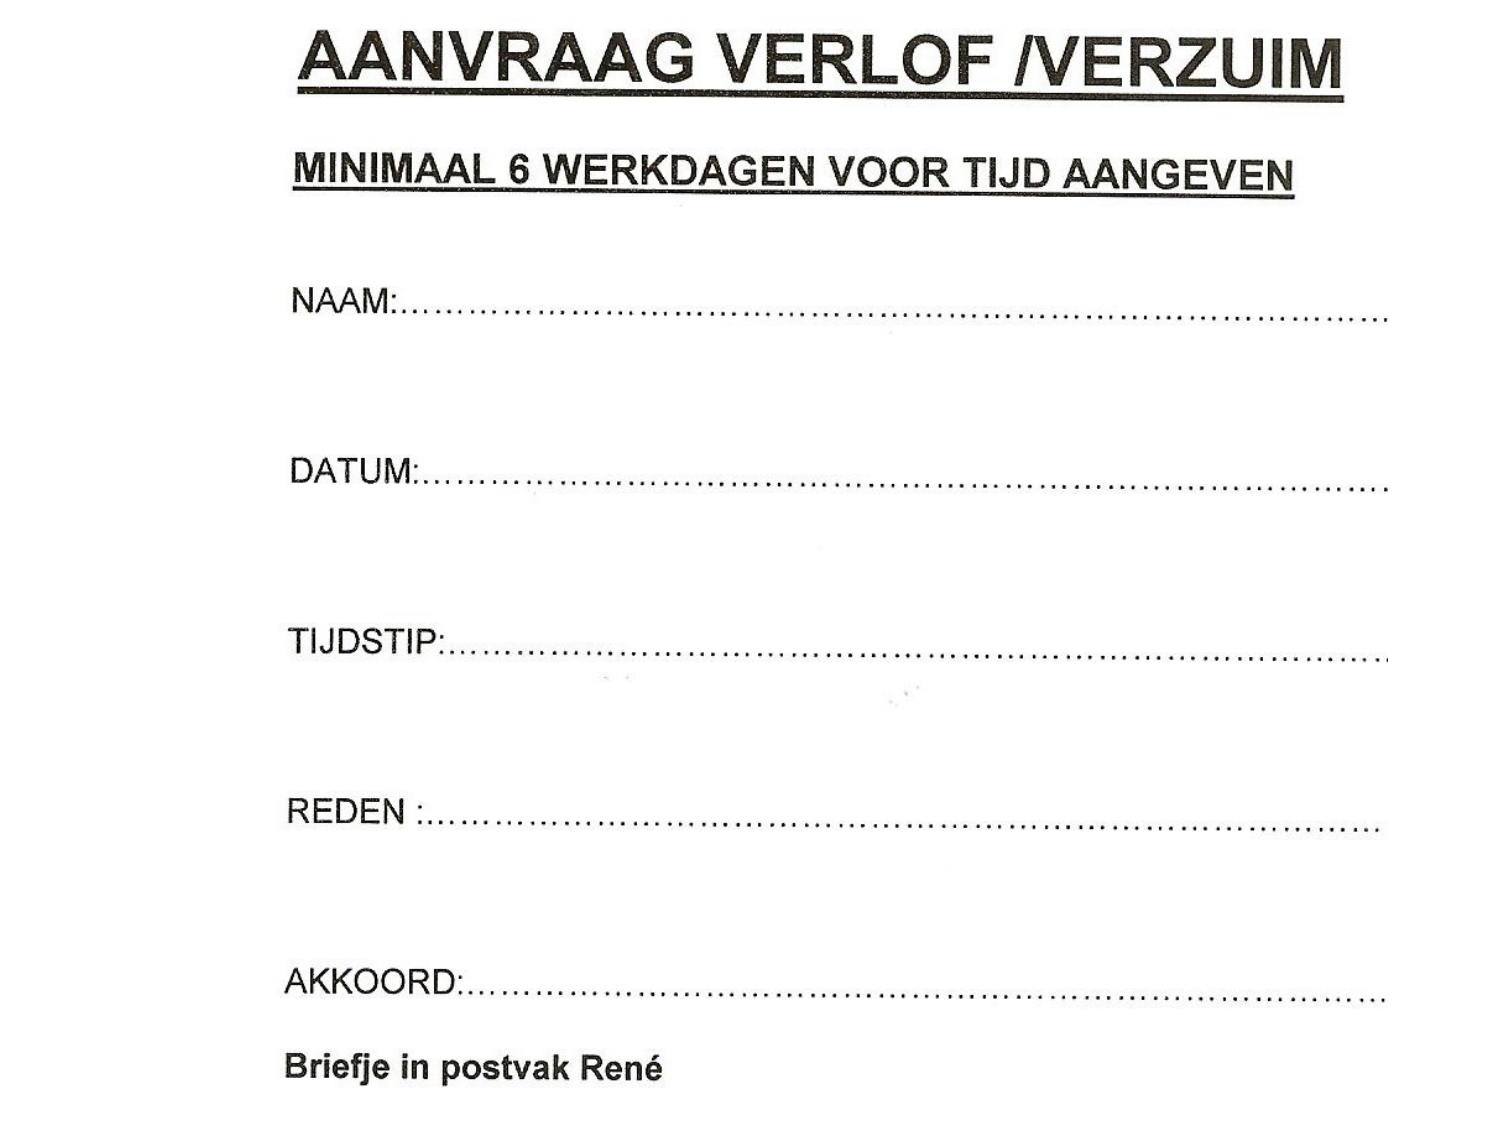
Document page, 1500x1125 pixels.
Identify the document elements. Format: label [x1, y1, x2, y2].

list [255, 0, 1388, 1125]
